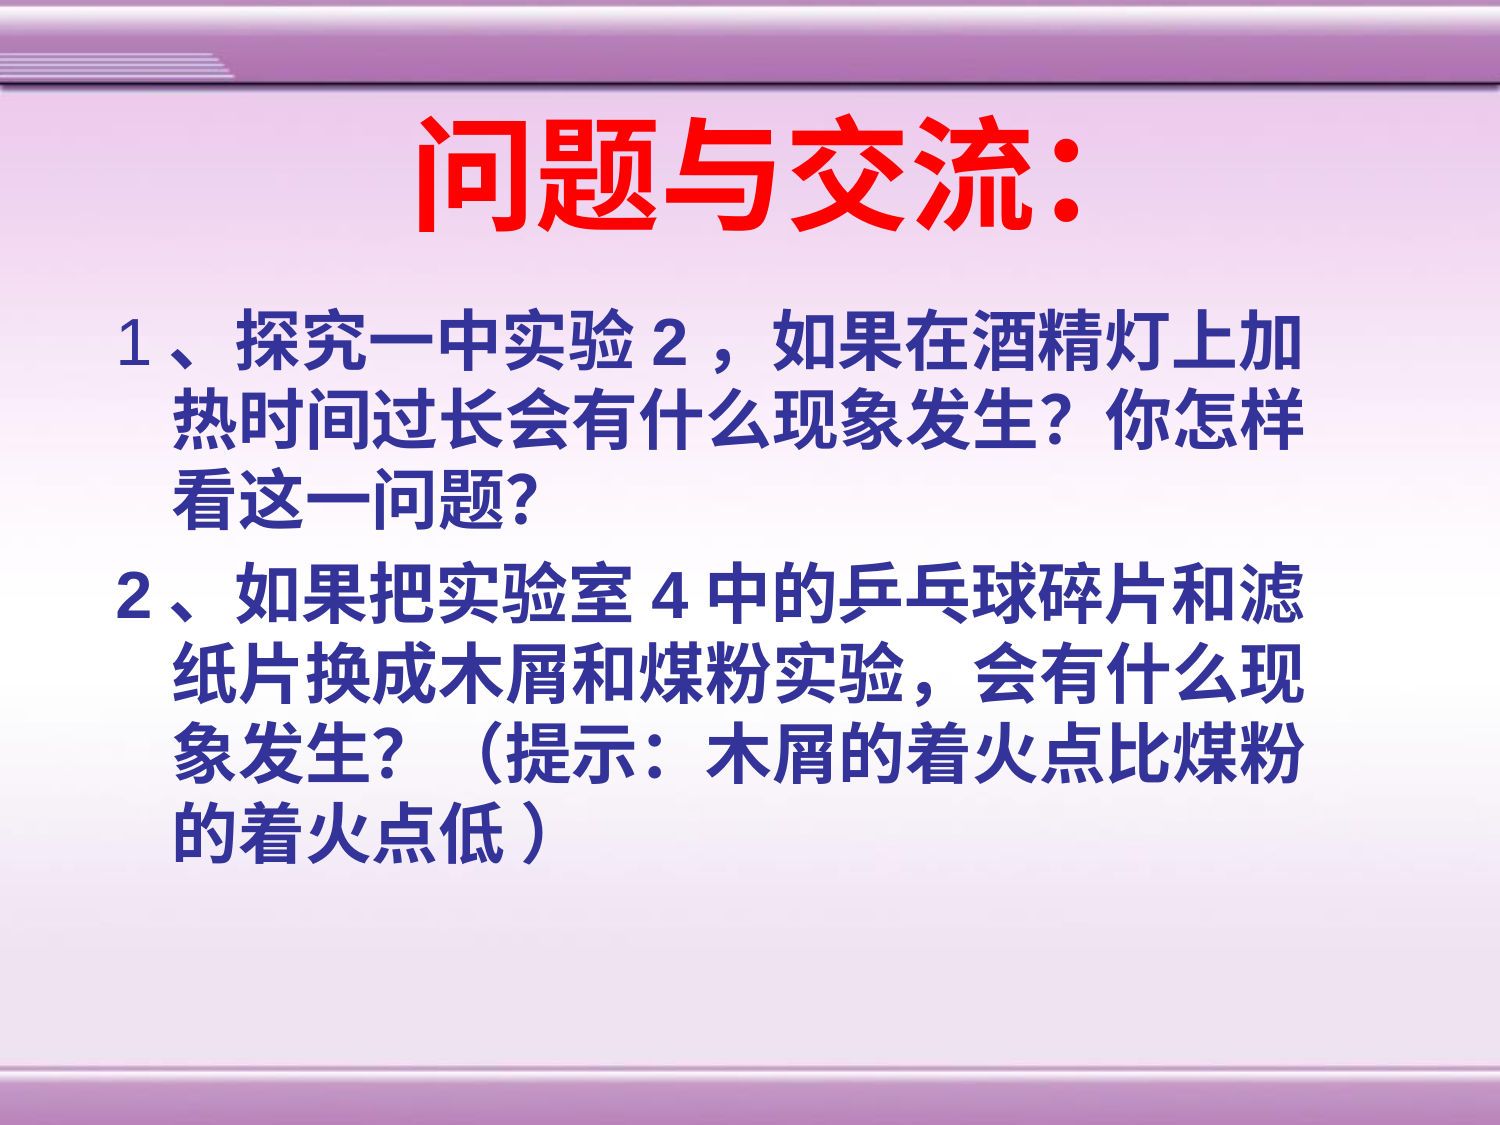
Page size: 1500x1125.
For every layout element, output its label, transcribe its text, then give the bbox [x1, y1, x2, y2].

title 问题与交流： [147, 78, 1423, 266]
slide_number [75, 1024, 425, 1103]
picture [0, 0, 1500, 1125]
list 1、探究一中实验2，如果在酒精灯上加热时间过长会有什么现象发生？你怎样看这一问题？ 2、如果把实验室4中的乒乓球碎片和滤纸片换成木屑和煤粉实验，会有什么现象发生？（提示：木屑的着火点比煤粉的着火点低 ） [100, 290, 1378, 1034]
slide_number [1074, 1024, 1425, 1103]
